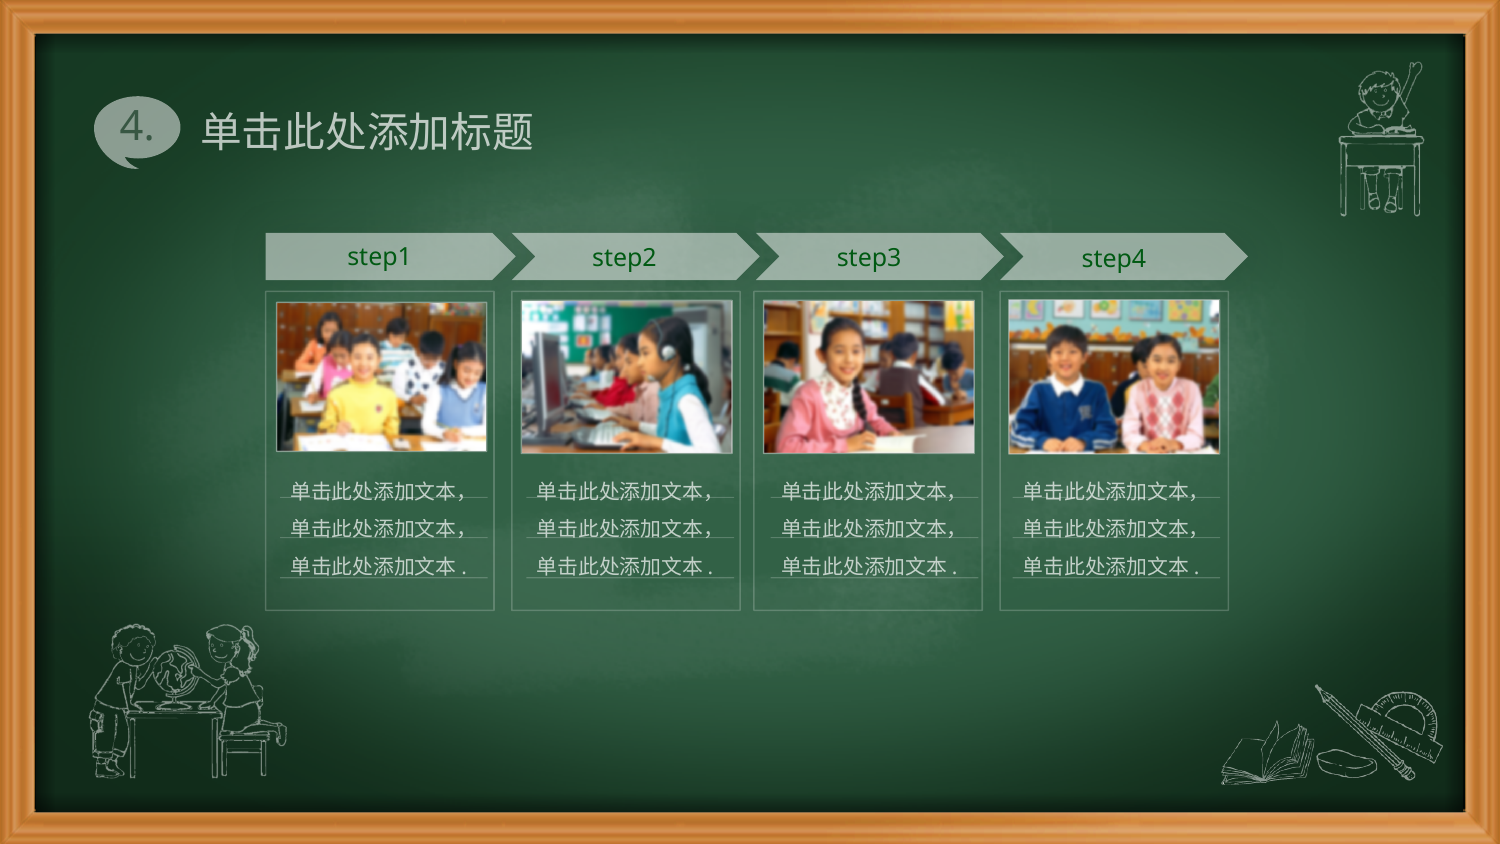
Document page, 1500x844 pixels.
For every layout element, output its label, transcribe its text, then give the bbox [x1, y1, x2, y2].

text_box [265, 291, 495, 626]
picture [0, 0, 1500, 844]
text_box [511, 291, 741, 626]
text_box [755, 232, 998, 281]
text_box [265, 232, 510, 281]
title 单击此处添加标题 [185, 97, 1022, 164]
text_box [753, 291, 983, 626]
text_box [999, 232, 1249, 281]
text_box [999, 291, 1229, 626]
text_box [511, 232, 754, 281]
